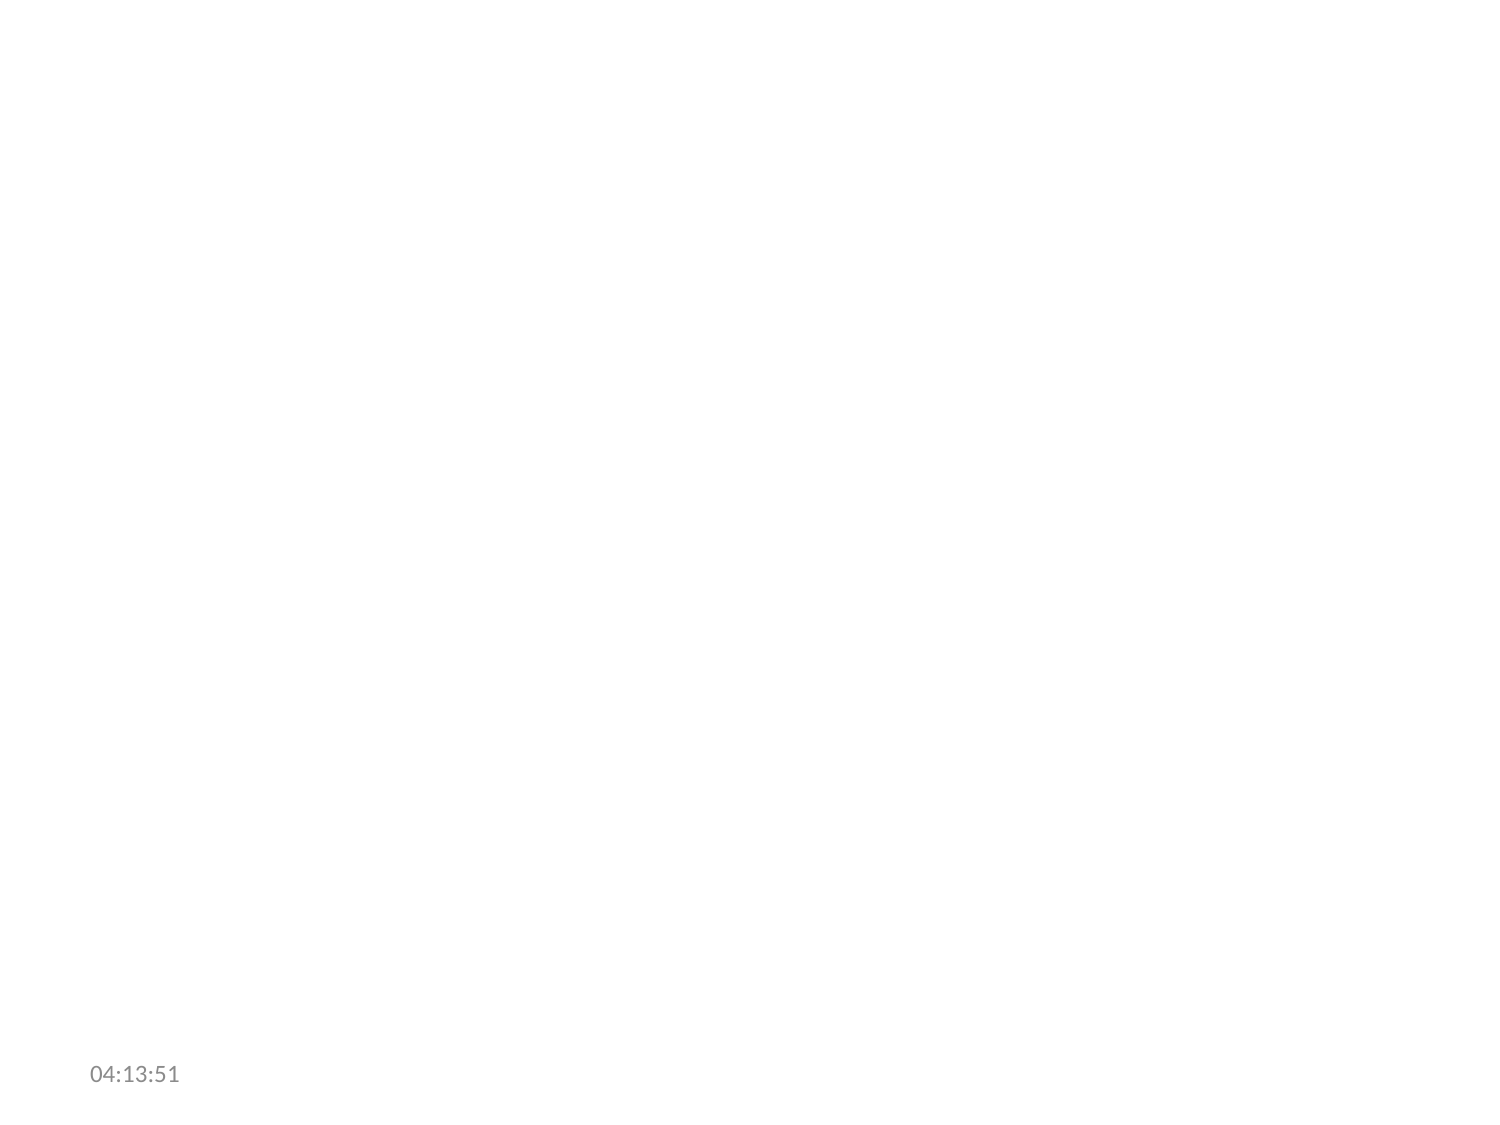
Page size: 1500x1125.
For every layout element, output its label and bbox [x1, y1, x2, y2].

slide_number [75, 1042, 425, 1103]
